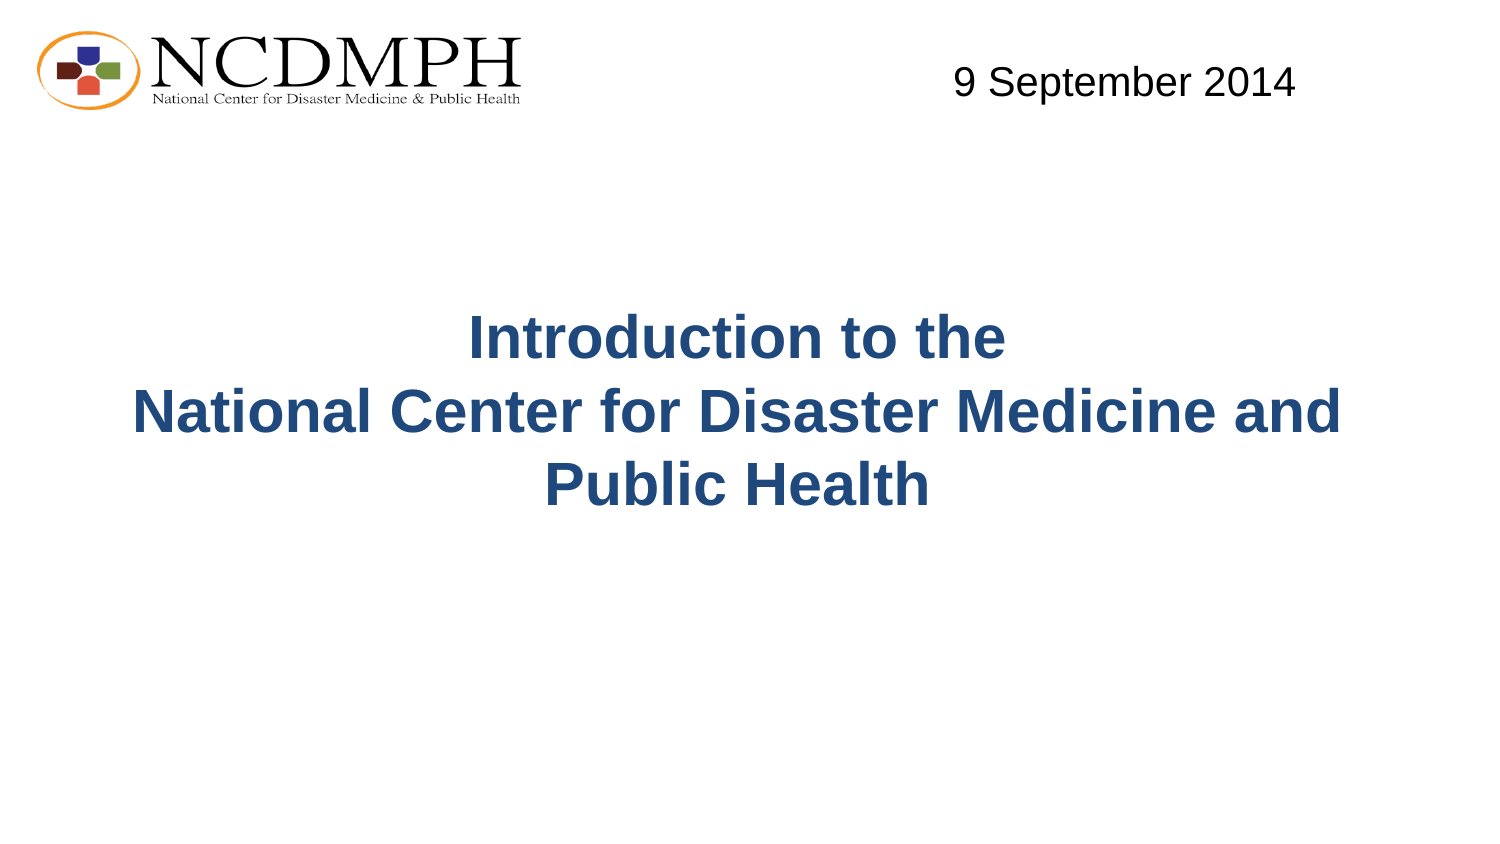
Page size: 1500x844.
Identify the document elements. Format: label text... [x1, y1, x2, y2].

picture [37, 28, 525, 110]
title Introduction to the National Center for Disaster Medicine and Public Health [99, 290, 1376, 526]
text_box 9 September 2014 [899, 46, 1350, 112]
